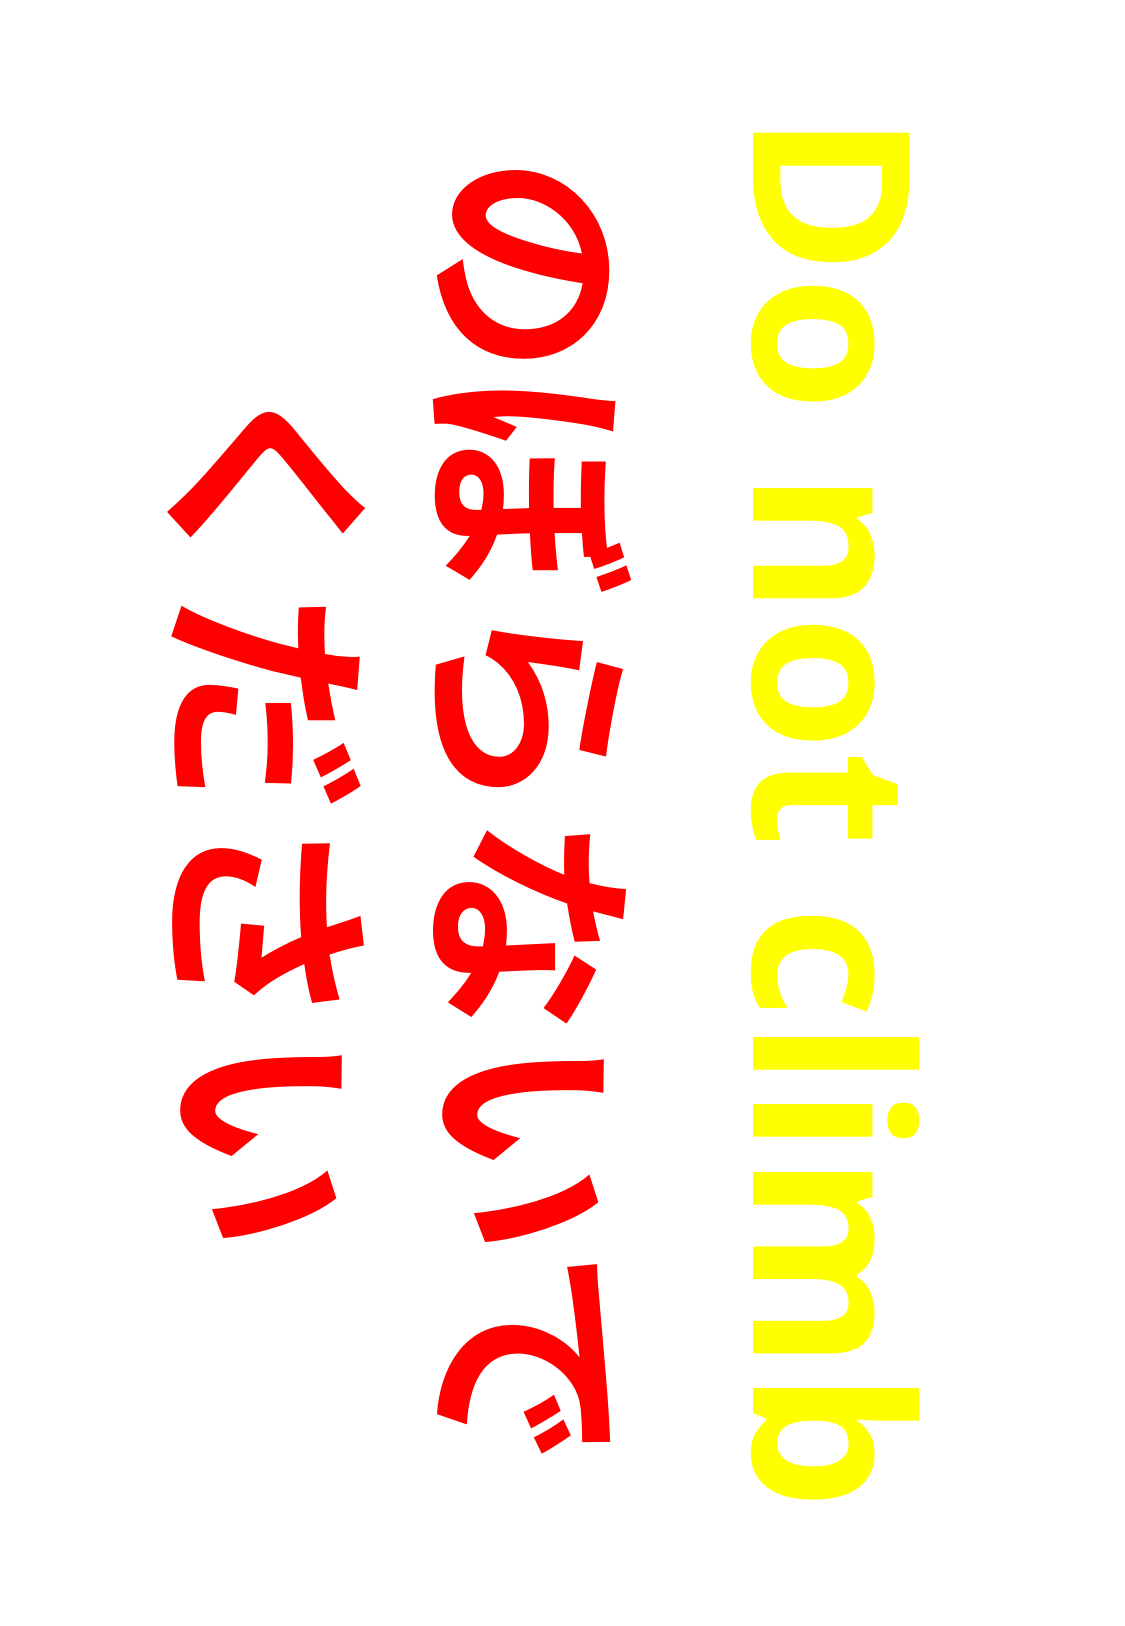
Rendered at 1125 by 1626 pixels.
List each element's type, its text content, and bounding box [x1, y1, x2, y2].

text_box のぼらないで ください [134, 0, 695, 1625]
text_box Do not climb [702, 0, 980, 1625]
